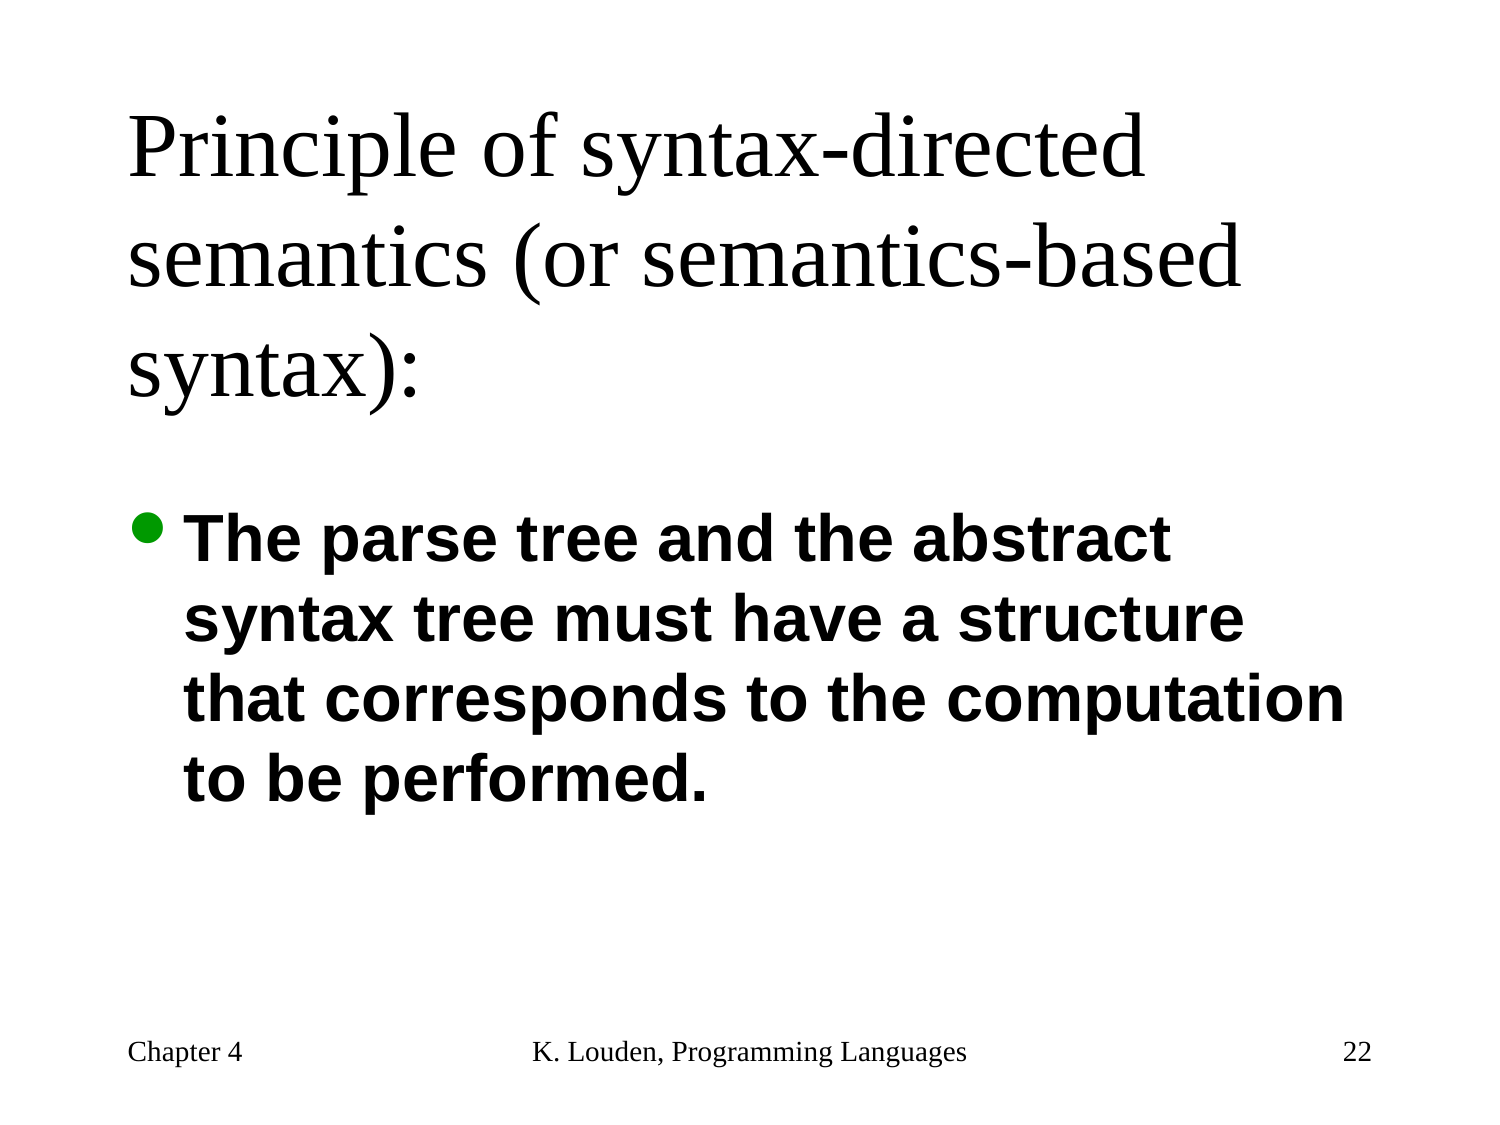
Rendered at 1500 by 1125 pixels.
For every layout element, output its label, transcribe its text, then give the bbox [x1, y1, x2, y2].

list The parse tree and the abstract syntax tree must have a structure that corresponds to the computation to be performed. [112, 487, 1388, 876]
slide_number 22 [1074, 1012, 1388, 1088]
slide_number Chapter 4 [112, 1012, 426, 1088]
footer K. Louden, Programming Languages [487, 1012, 1013, 1088]
title Principle of syntax-directed semantics (or semantics-based syntax): [112, 74, 1388, 426]
